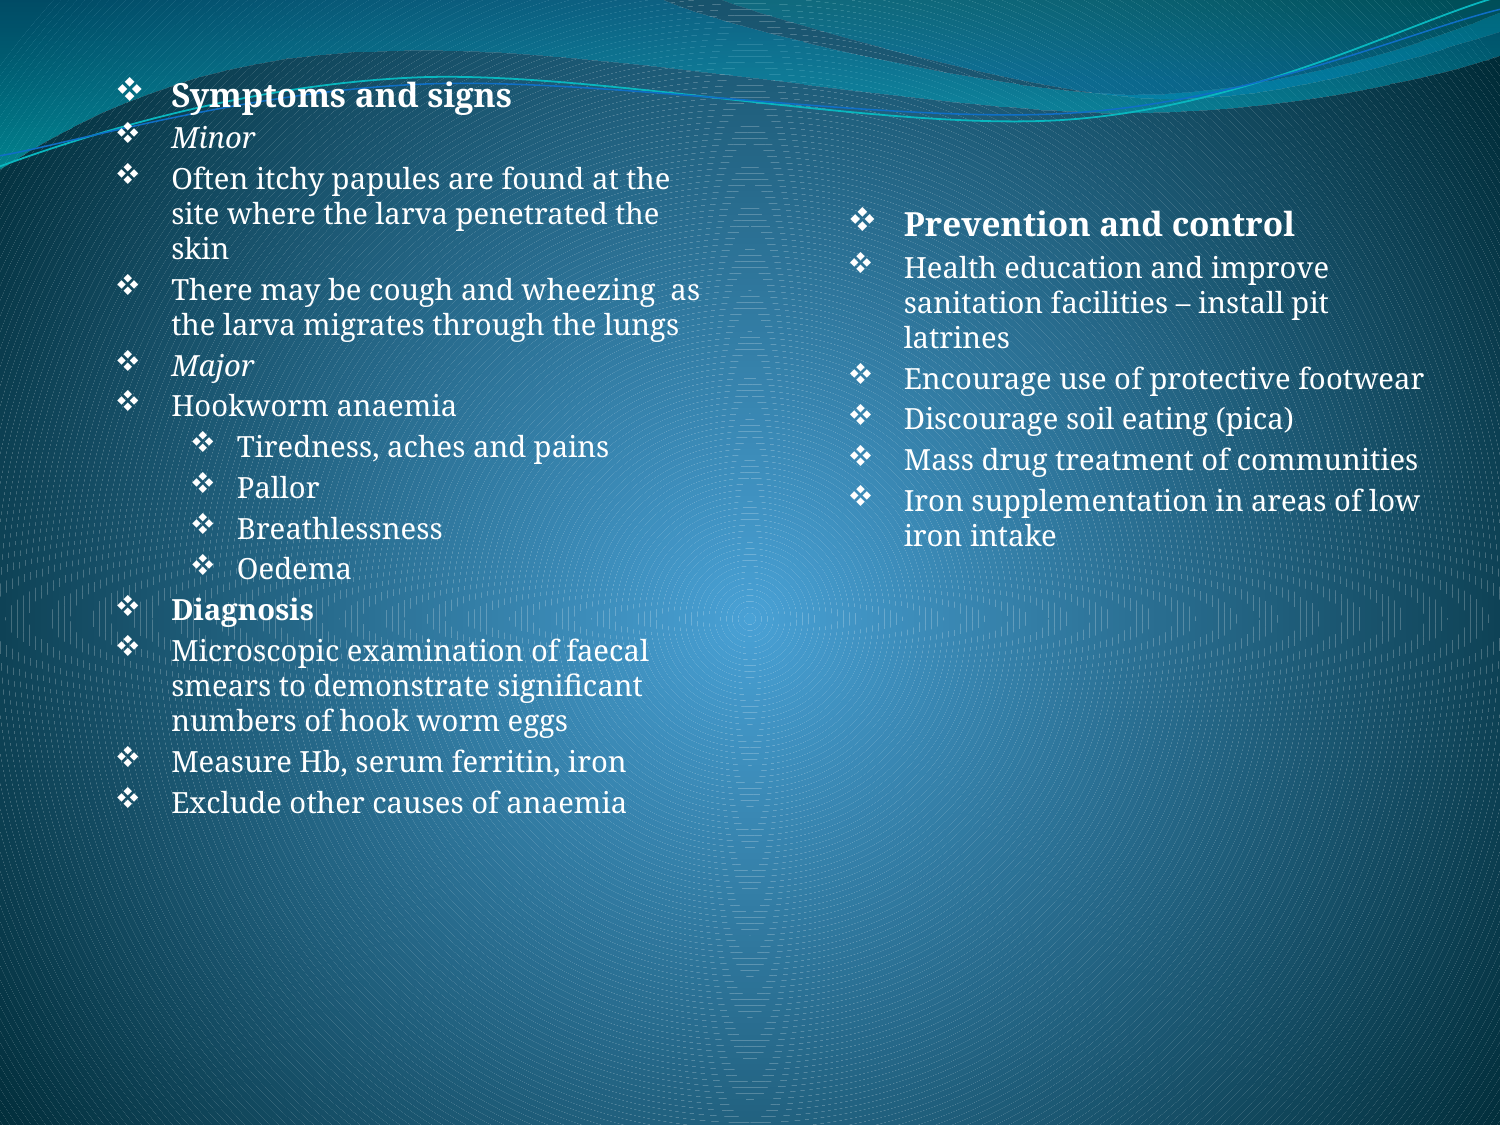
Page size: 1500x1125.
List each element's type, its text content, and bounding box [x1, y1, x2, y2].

text_box Prevention and control Health education and improve sanitation facilities – install pit latrines Encourage use of protective footwear Discourage soil eating (pica) Mass drug treatment of communities Iron supplementation in areas of low iron intake [832, 196, 1447, 527]
text_box [721, 172, 1164, 368]
text_box Symptoms and signs Minor Often itchy papules are found at the site where the larva penetrated the skin There may be cough and wheezing as the larva migrates through the lungs Major Hookworm anaemia Tiredness, aches and pains Pallor Breathlessness Oedema Diagnosis Microscopic examination of faecal smears to demonstrate significant numbers of hook worm eggs Measure Hb, serum ferritin, iron Exclude other causes of anaemia [100, 66, 721, 846]
